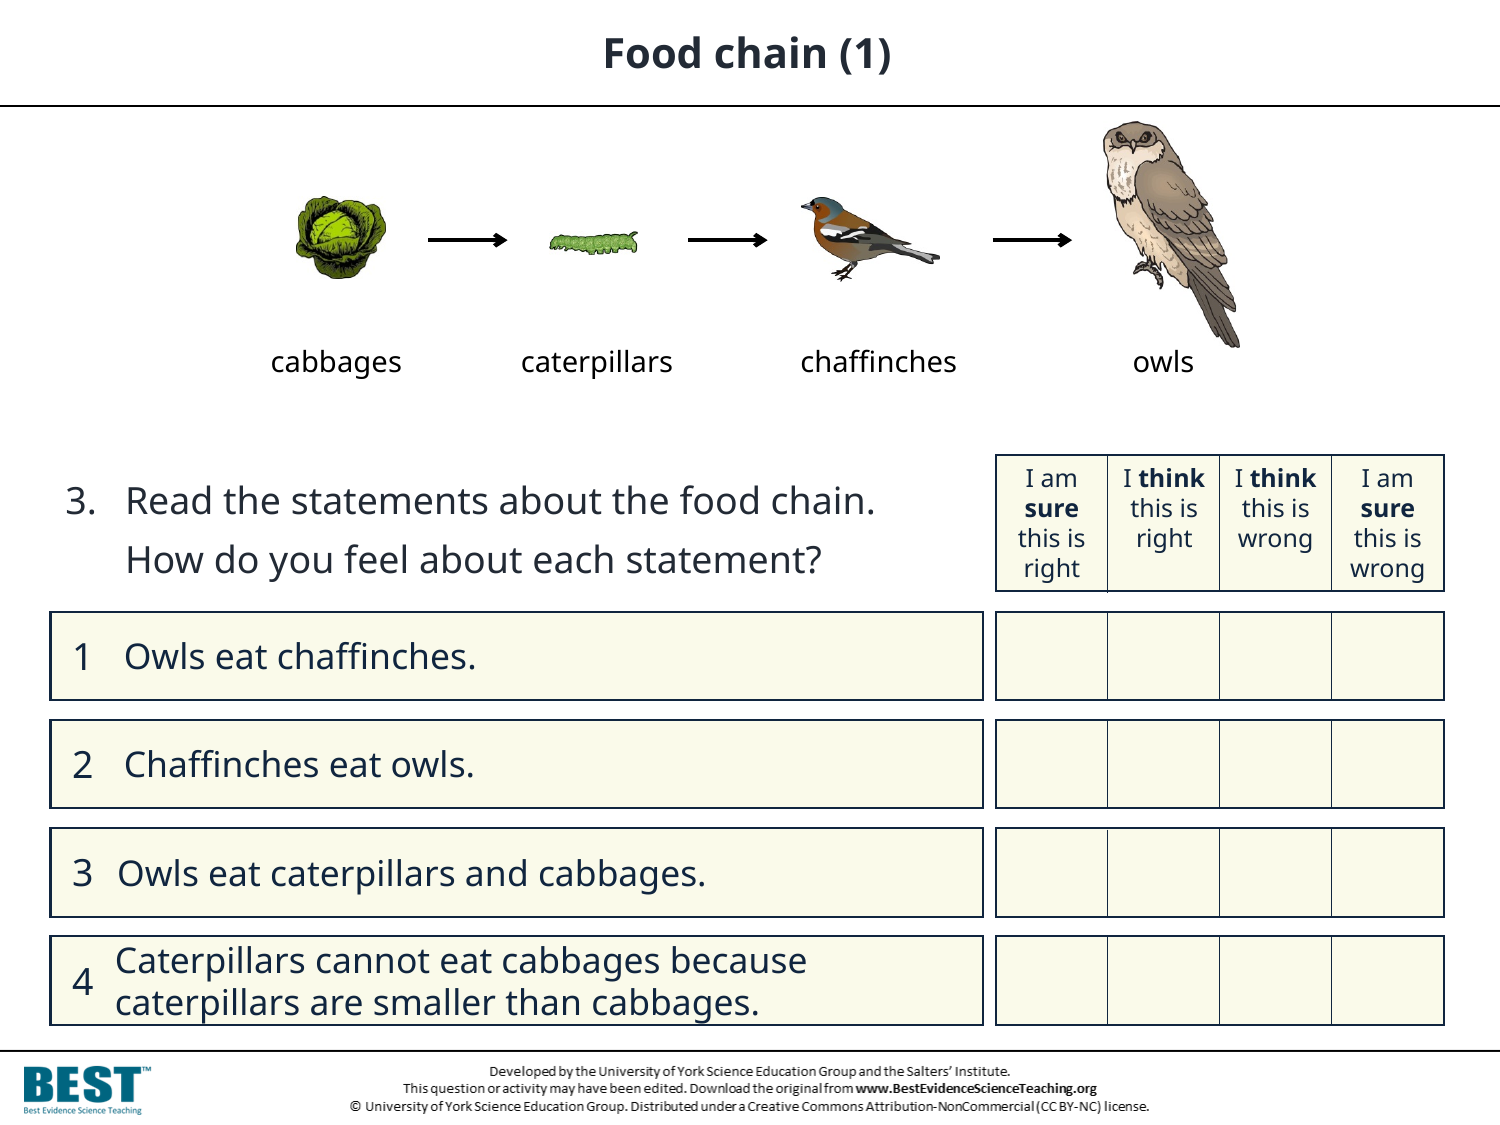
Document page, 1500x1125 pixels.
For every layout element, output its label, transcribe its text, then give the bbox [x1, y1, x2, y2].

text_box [995, 719, 1444, 810]
text_box Food chain (1) [23, 4, 1471, 99]
picture [0, 105, 1500, 1125]
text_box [995, 828, 1444, 919]
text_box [246, 121, 1254, 387]
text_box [995, 611, 1444, 701]
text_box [995, 935, 1444, 1026]
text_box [995, 454, 1444, 593]
